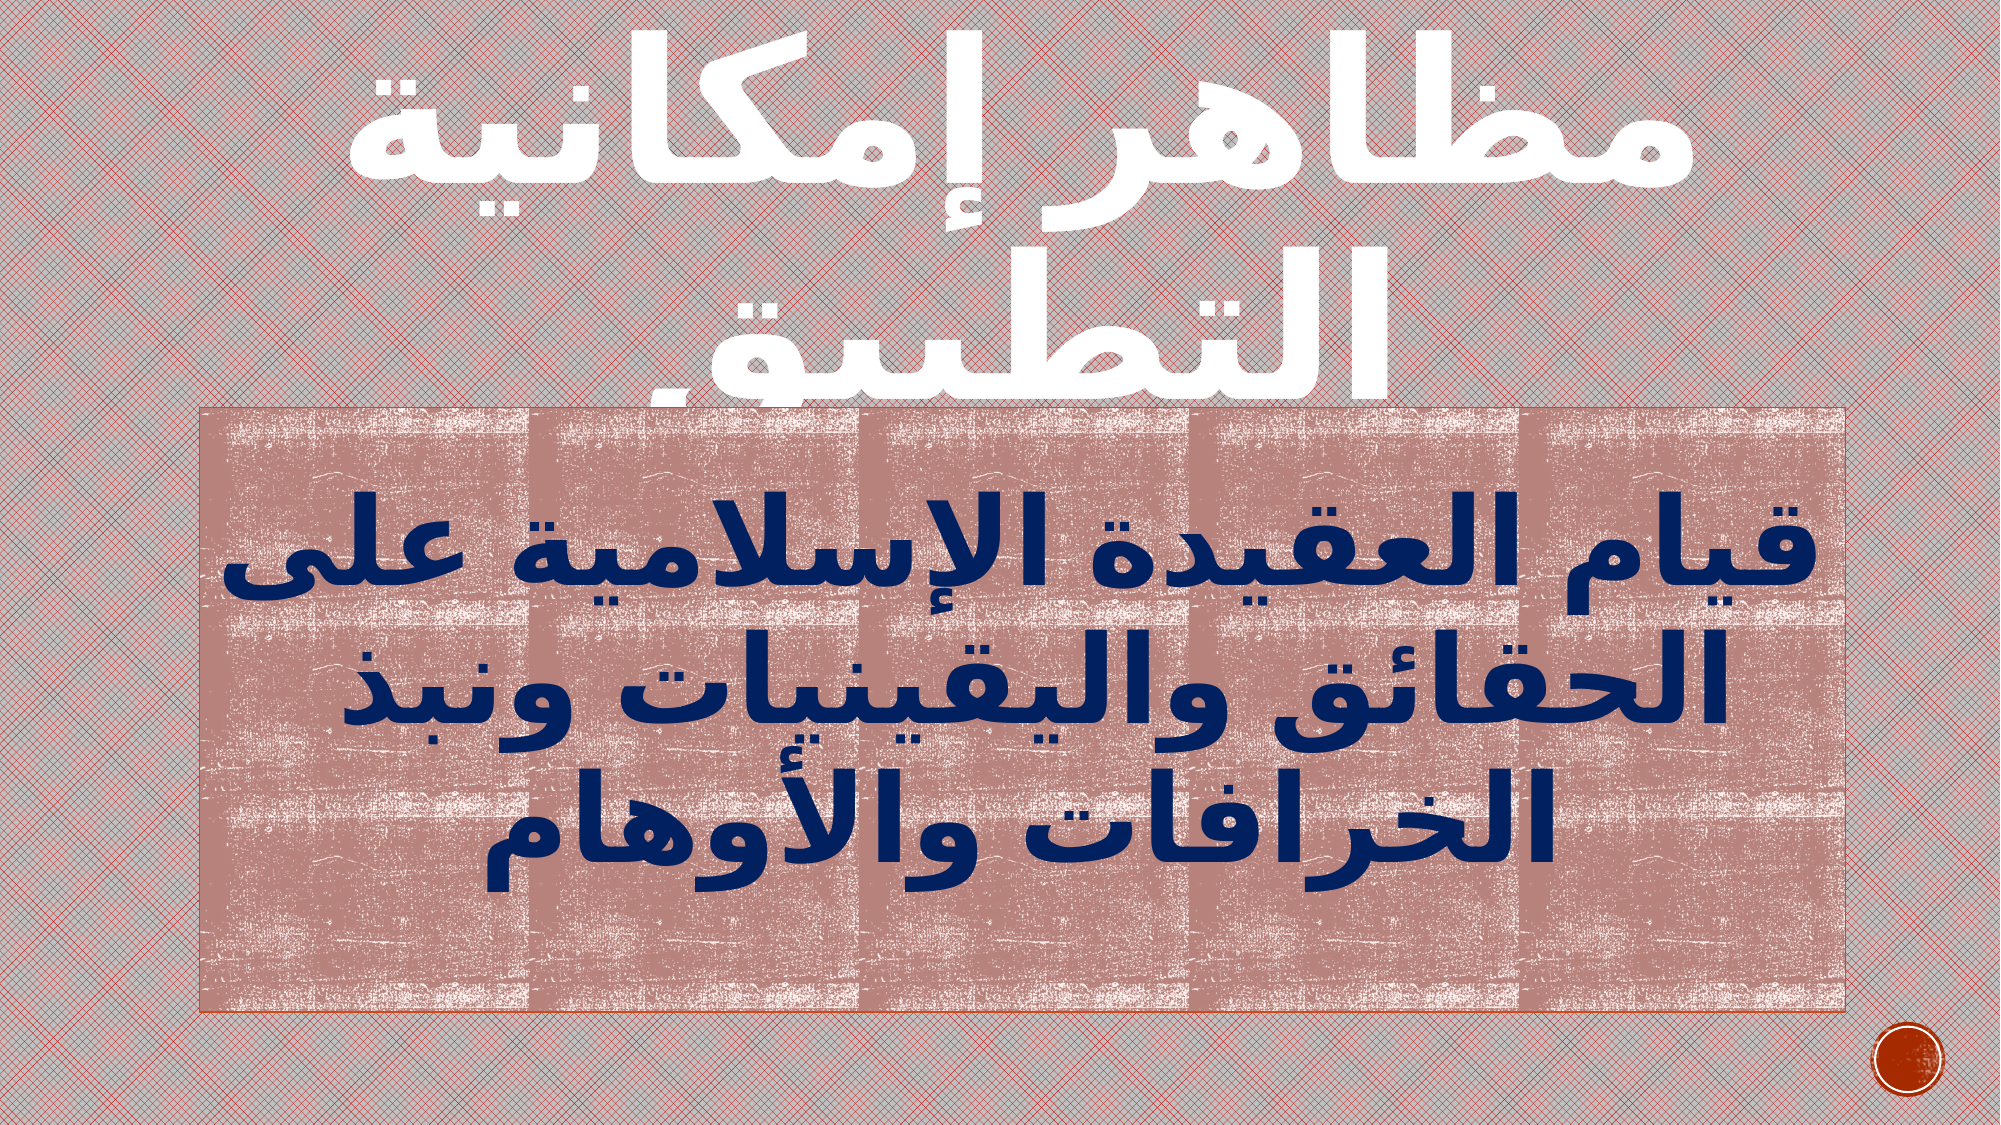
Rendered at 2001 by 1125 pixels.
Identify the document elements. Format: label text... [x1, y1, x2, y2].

title مظاهر إمكانية التطبيق [232, 44, 1813, 407]
list قيام العقيدة الإسلامية على الحقائق واليقينيات ونبذ الخرافات والأوهام [199, 407, 1846, 1013]
